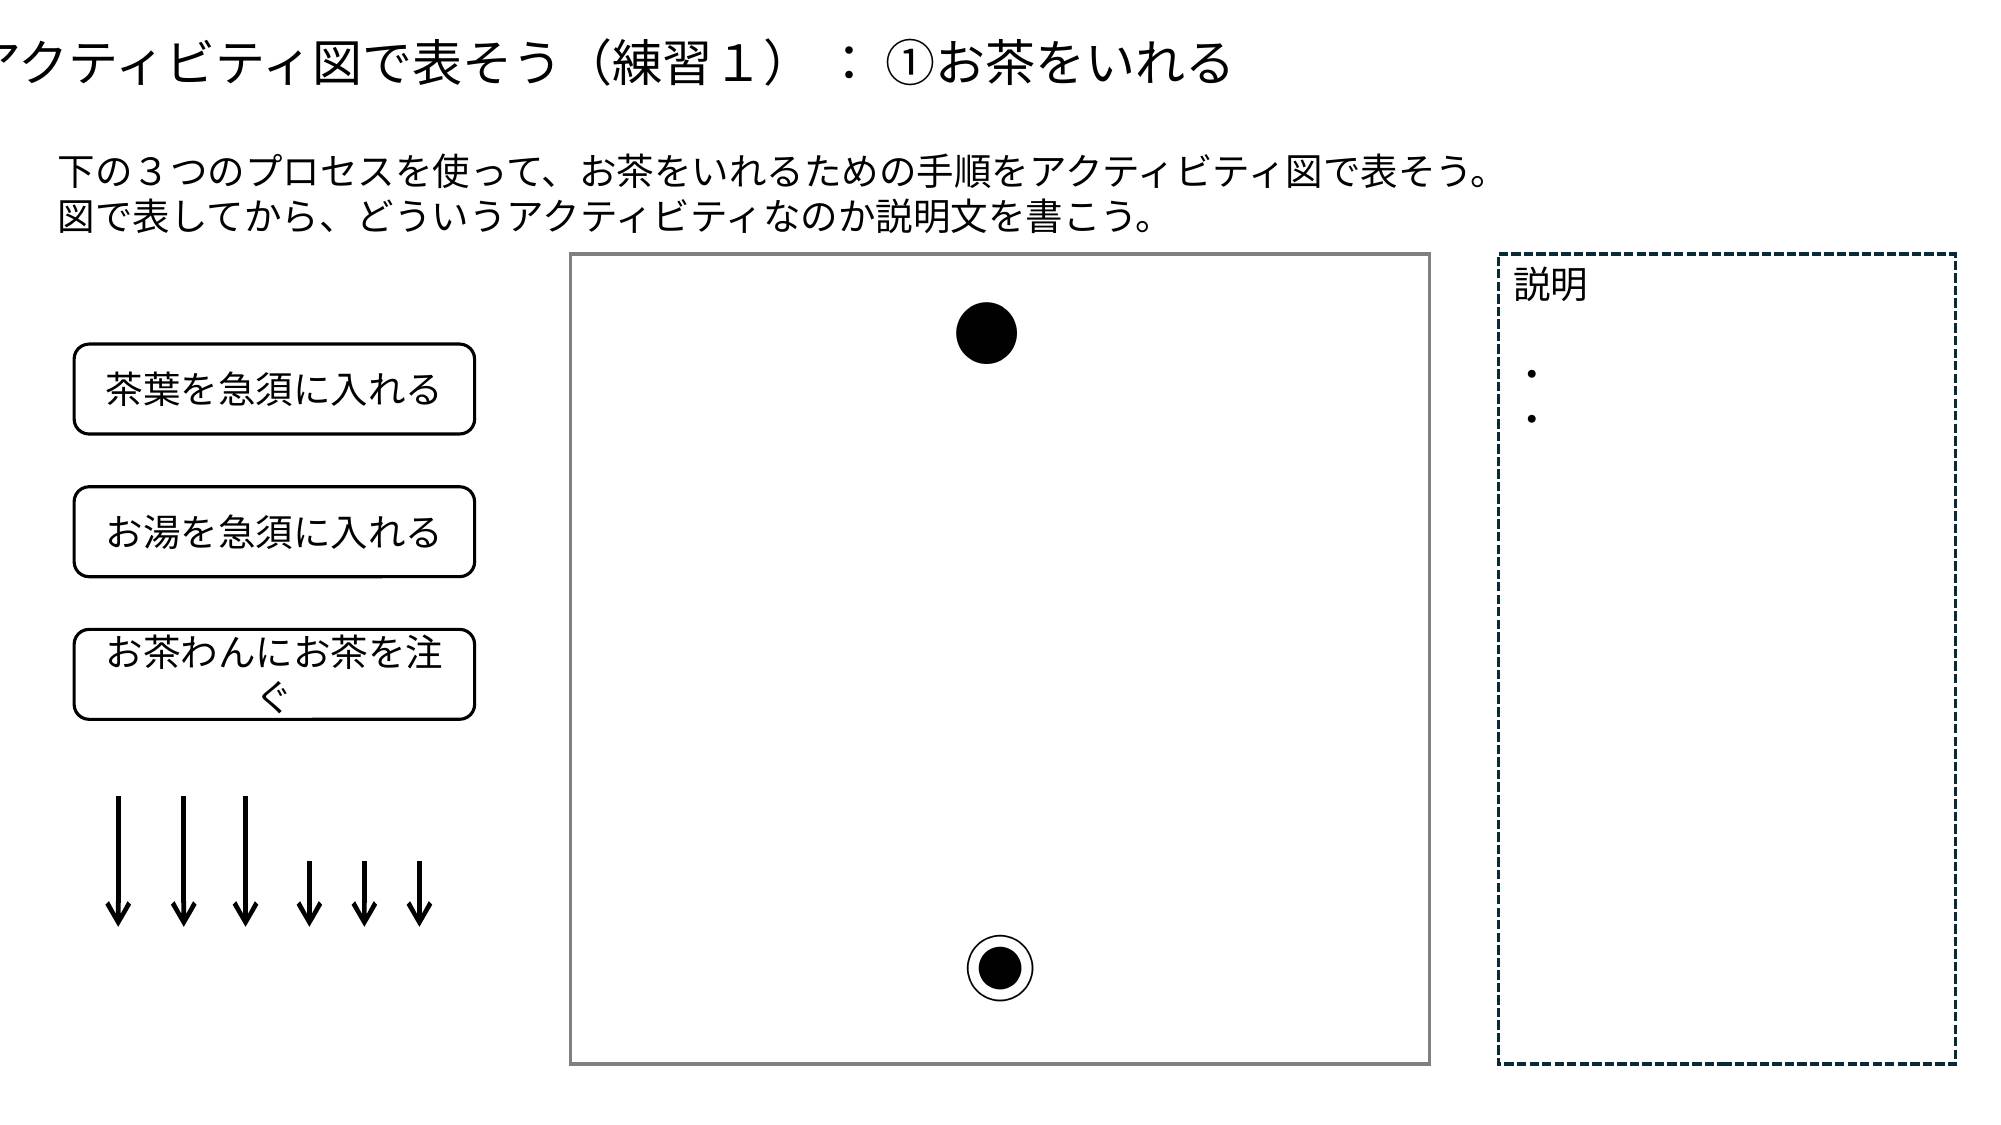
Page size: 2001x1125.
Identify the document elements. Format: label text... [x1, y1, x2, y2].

text_box お茶わんにお茶を注ぐ [72, 627, 477, 721]
text_box 茶葉を急須に入れる [72, 342, 477, 436]
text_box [958, 926, 1042, 1010]
text_box 下の３つのプロセスを使って、お茶をいれるための手順をアクティビティ図で表そう。 図で表してから、どういうアクティビティなのか説明文を書こう。 [43, 140, 1680, 246]
text_box [569, 252, 1431, 1066]
picture [947, 294, 1026, 373]
text_box アクティビティ図で表そう（練習１） ： ①お茶をいれる [0, 23, 1251, 99]
text_box 説明 ・ ・ [1497, 252, 1957, 1066]
text_box お湯を急須に入れる [72, 485, 477, 579]
